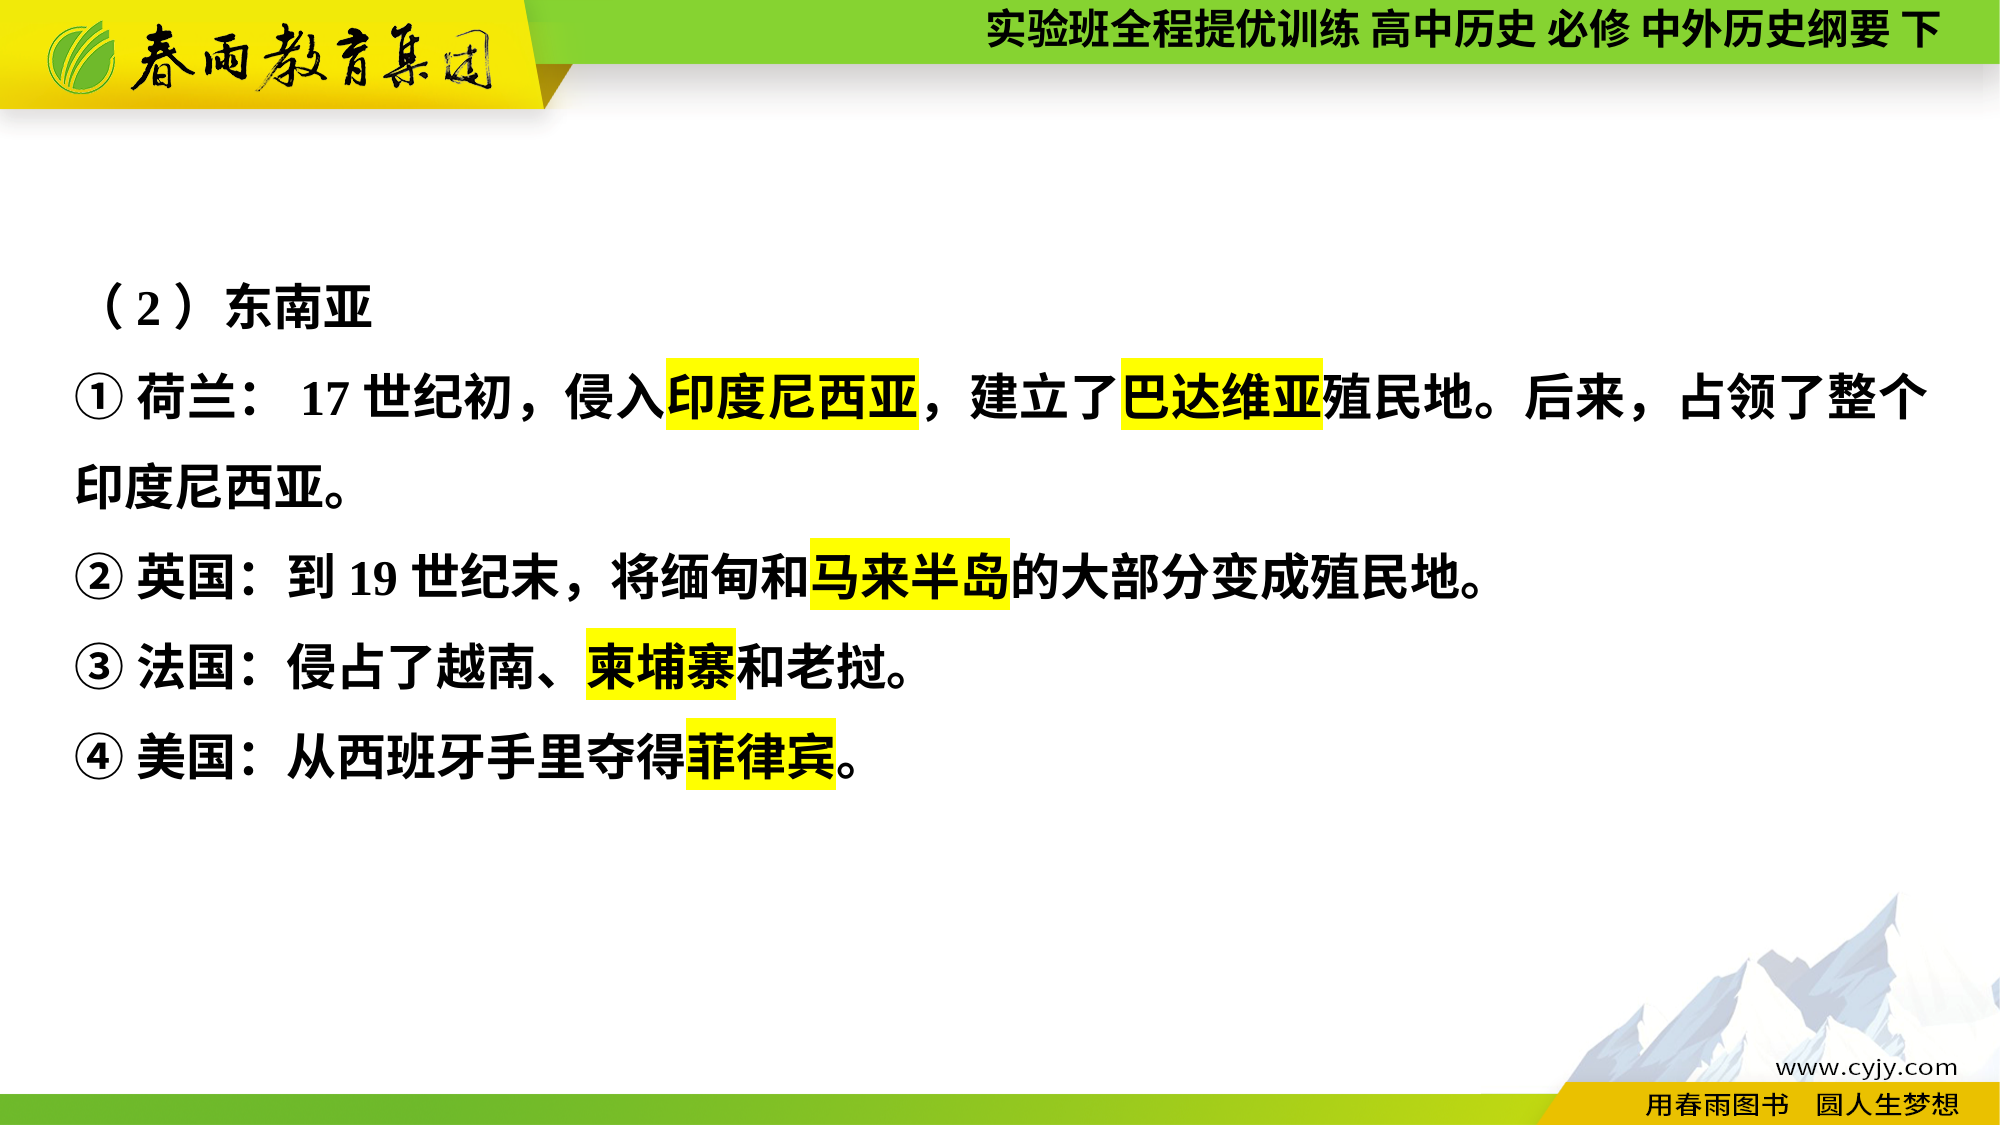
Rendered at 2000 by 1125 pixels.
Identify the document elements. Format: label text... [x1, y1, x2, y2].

list （2）东南亚 ①荷兰：17世纪初，侵入印度尼西亚，建立了巴达维亚殖民地。后来，占领了整个印度尼西亚。 ②英国：到19世纪末，将缅甸和马来半岛的大部分变成殖民地。 ③法国：侵占了越南、柬埔寨和老挝。 ④美国：从西班牙手里夺得菲律宾。 [59, 238, 1944, 799]
picture [0, 0, 2000, 1125]
